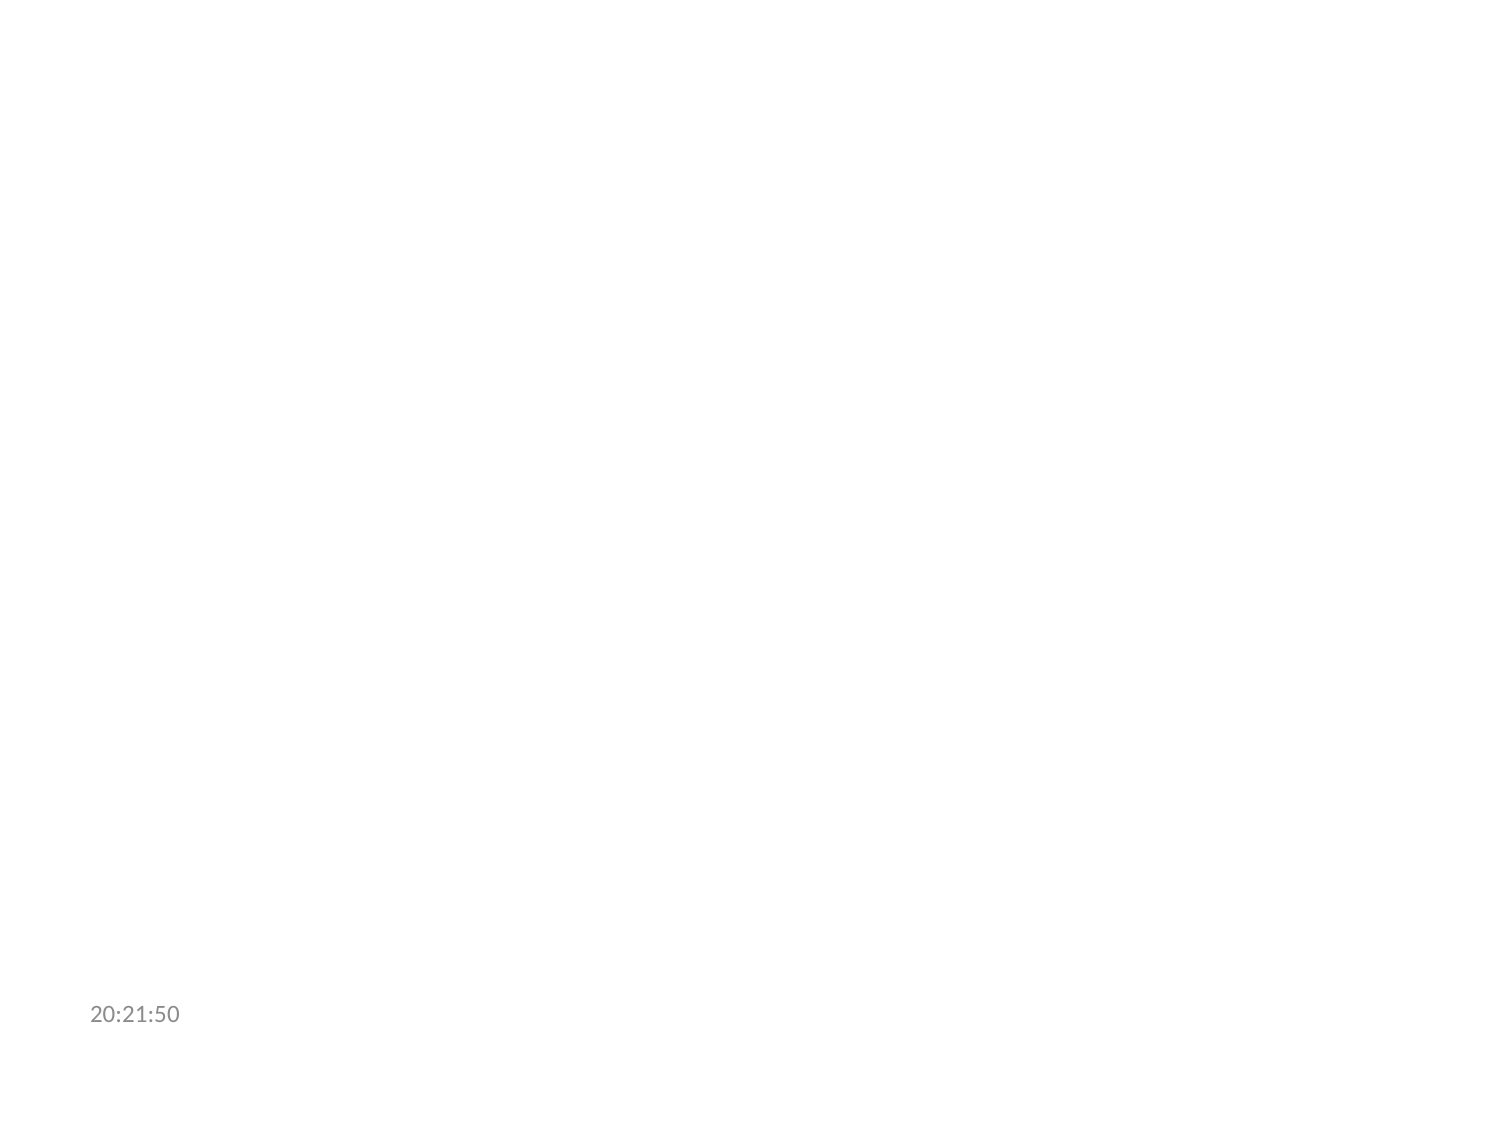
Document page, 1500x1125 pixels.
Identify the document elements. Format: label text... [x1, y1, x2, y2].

text_box 15:35:09 [75, 982, 425, 1043]
